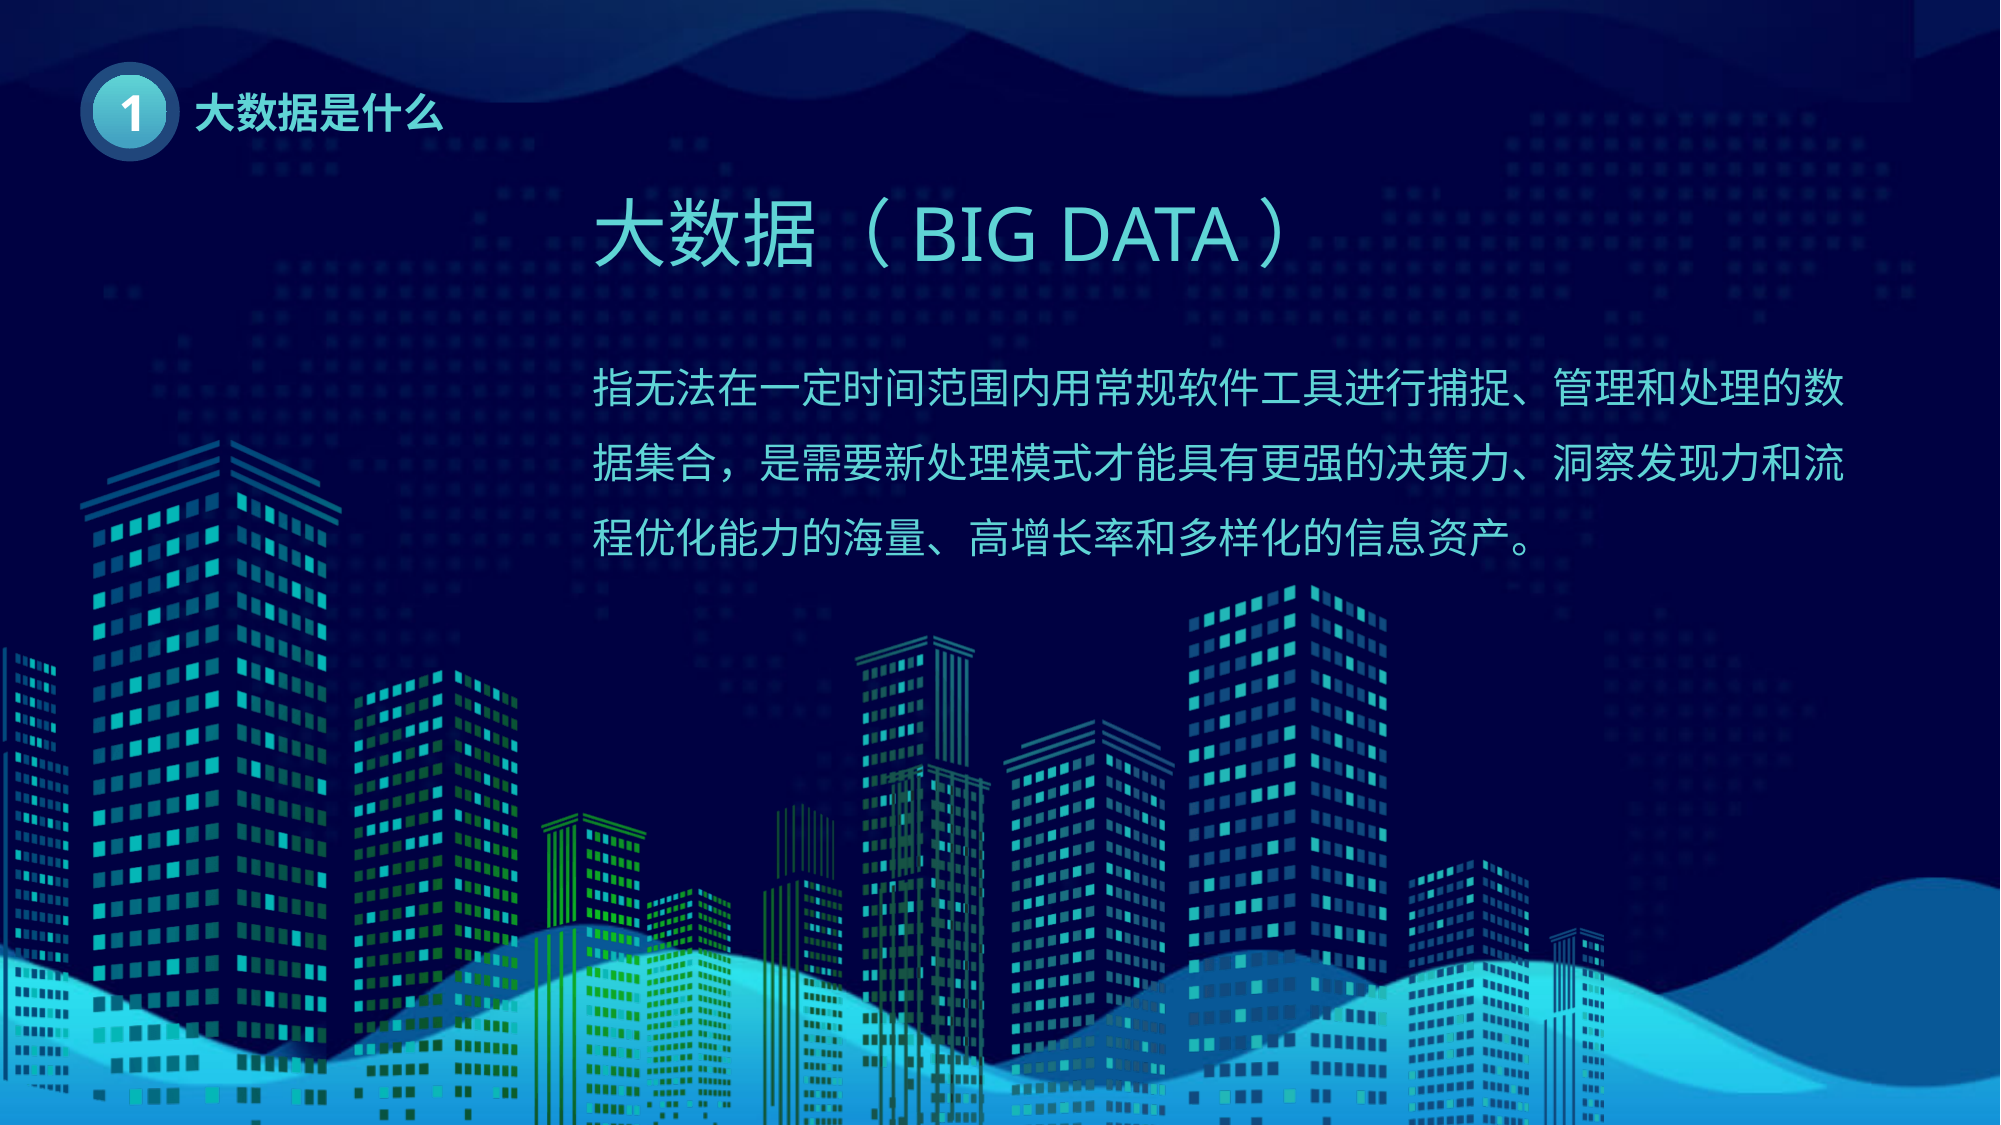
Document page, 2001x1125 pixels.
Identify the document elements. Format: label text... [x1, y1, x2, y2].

text_box 大数据（BIG DATA） [577, 161, 1350, 284]
picture [0, 0, 2000, 1125]
text_box 指无法在一定时间范围内用常规软件工具进行捕捉、管理和处理的数据集合，是需要新处理模式才能具有更强的决策力、洞察发现力和流程优化能力的海量、高增长率和多样化的信息资产。 [577, 329, 1884, 569]
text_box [80, 61, 578, 162]
